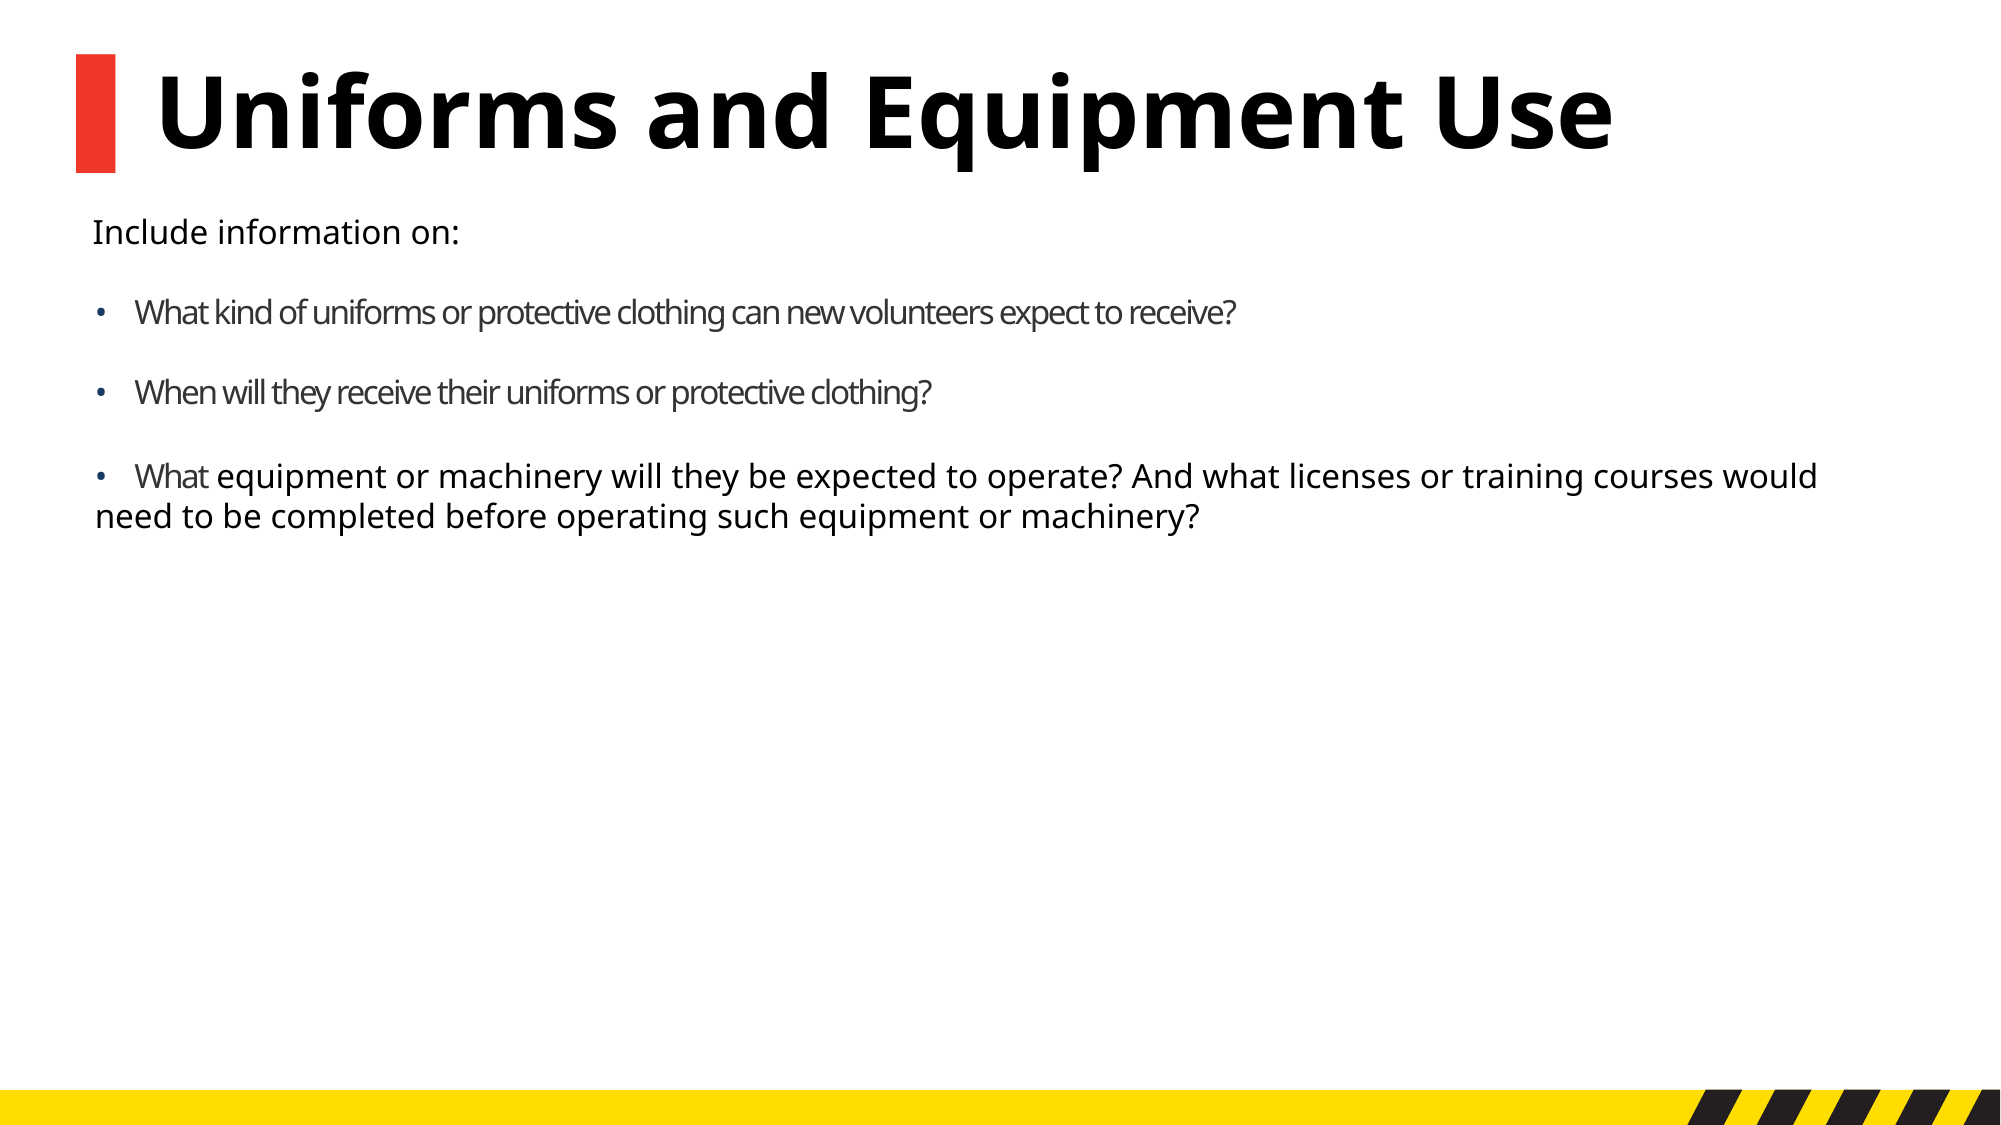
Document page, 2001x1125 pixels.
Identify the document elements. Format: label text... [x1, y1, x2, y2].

text_box Include information on: • What kind of uniforms or protective clothing can new volunteers expect to receive? • When will they receive their uniforms or protective clothing? • What equipment or machinery will they be expected to operate? And what licenses or training courses would need to be completed before operating such equipment or machinery? [78, 204, 1923, 586]
text_box ▌Uniforms and Equipment Use [62, 40, 1872, 176]
